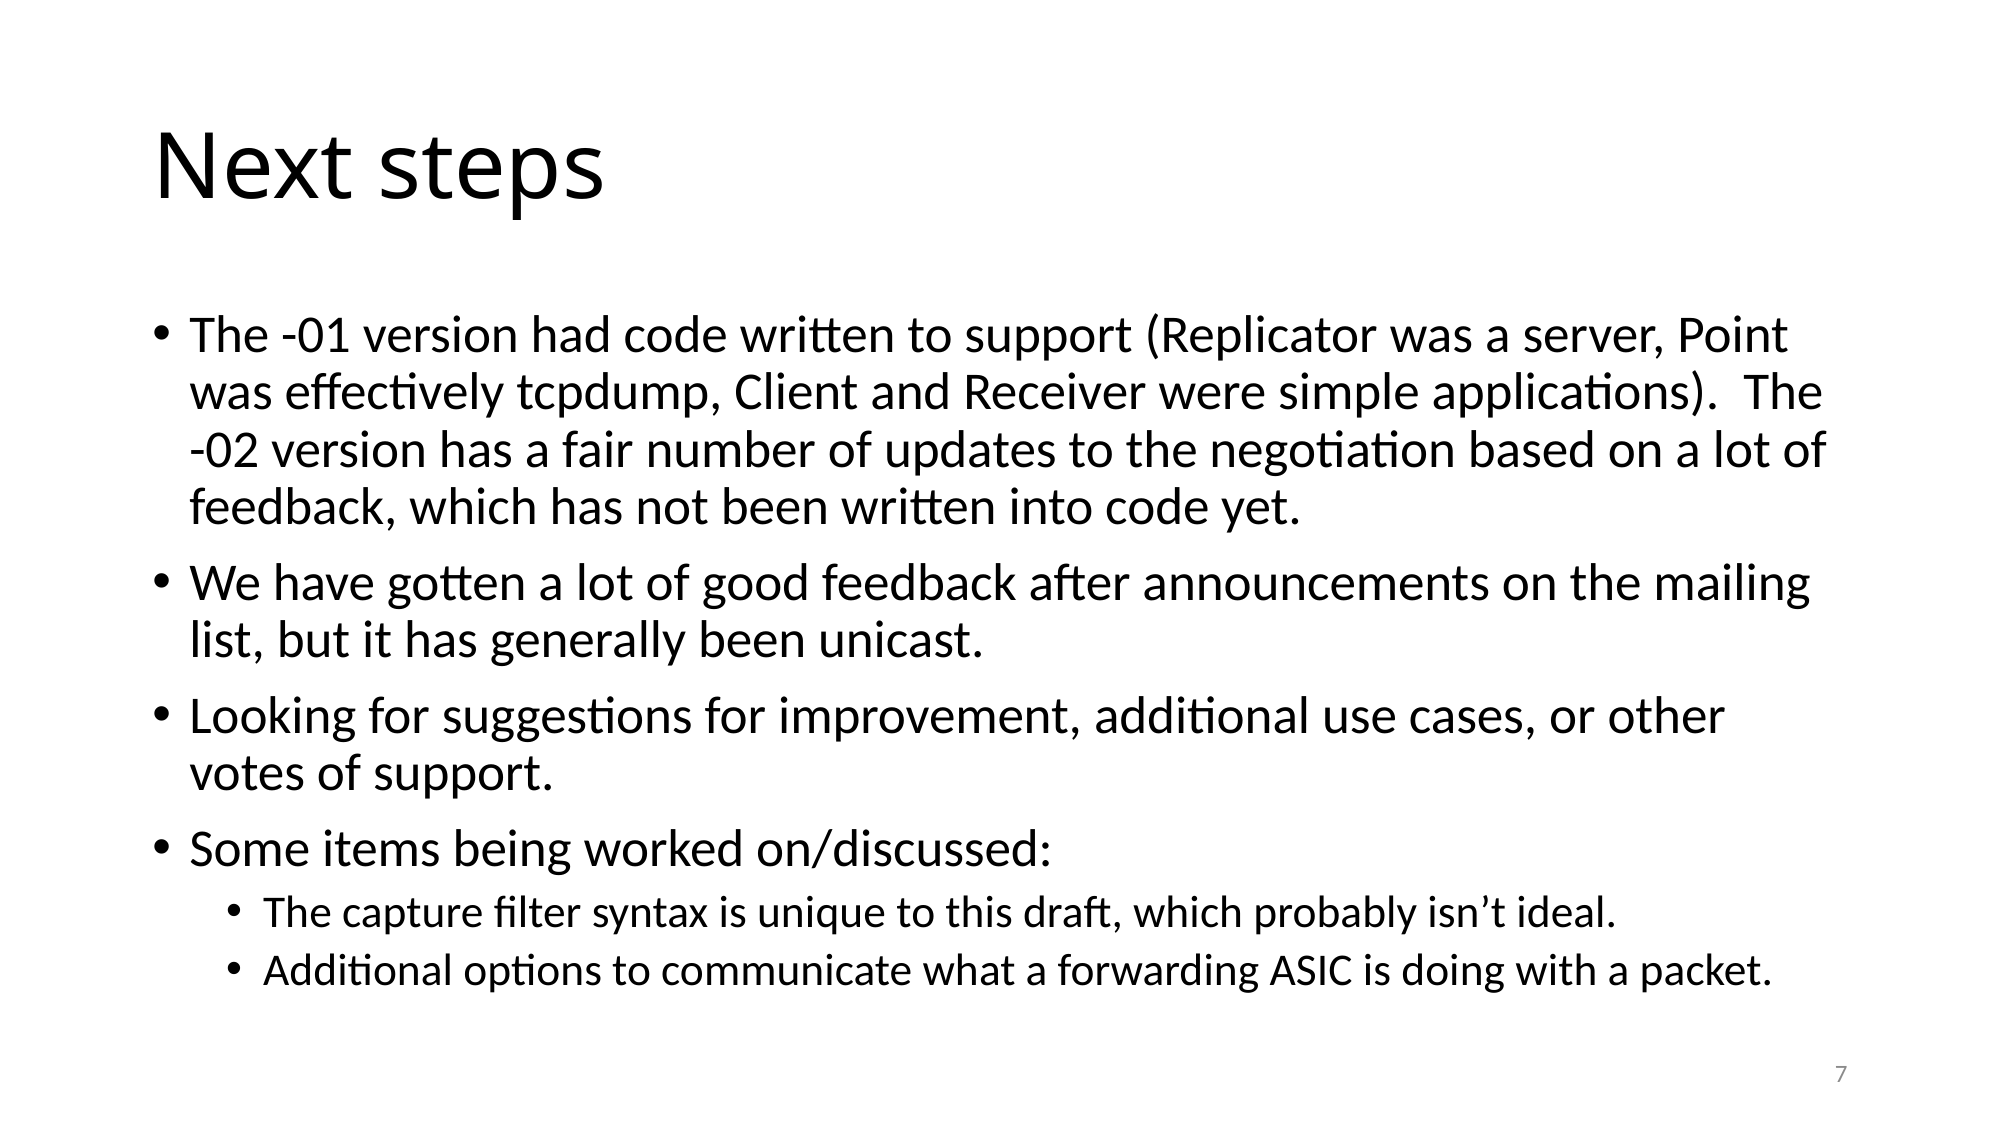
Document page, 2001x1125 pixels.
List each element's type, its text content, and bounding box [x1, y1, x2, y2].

slide_number 7 [1412, 1042, 1863, 1103]
list The -01 version had code written to support (Replicator was a server, Point was effectively tcpdump, Client and Receiver were simple applications). The -02 version has a fair number of updates to the negotiation based on a lot of feedback, which has not been written into code yet. We have gotten a lot of good feedback after announcements on the mailing list, but it has generally been unicast. Looking for suggestions for improvement, additional use cases, or other votes of support. Some items being worked on/discussed: The capture filter syntax is unique to this draft, which probably isn’t ideal. Additional options to communicate what a forwarding ASIC is doing with a packet. [137, 299, 1863, 1014]
title Next steps [137, 59, 1863, 278]
